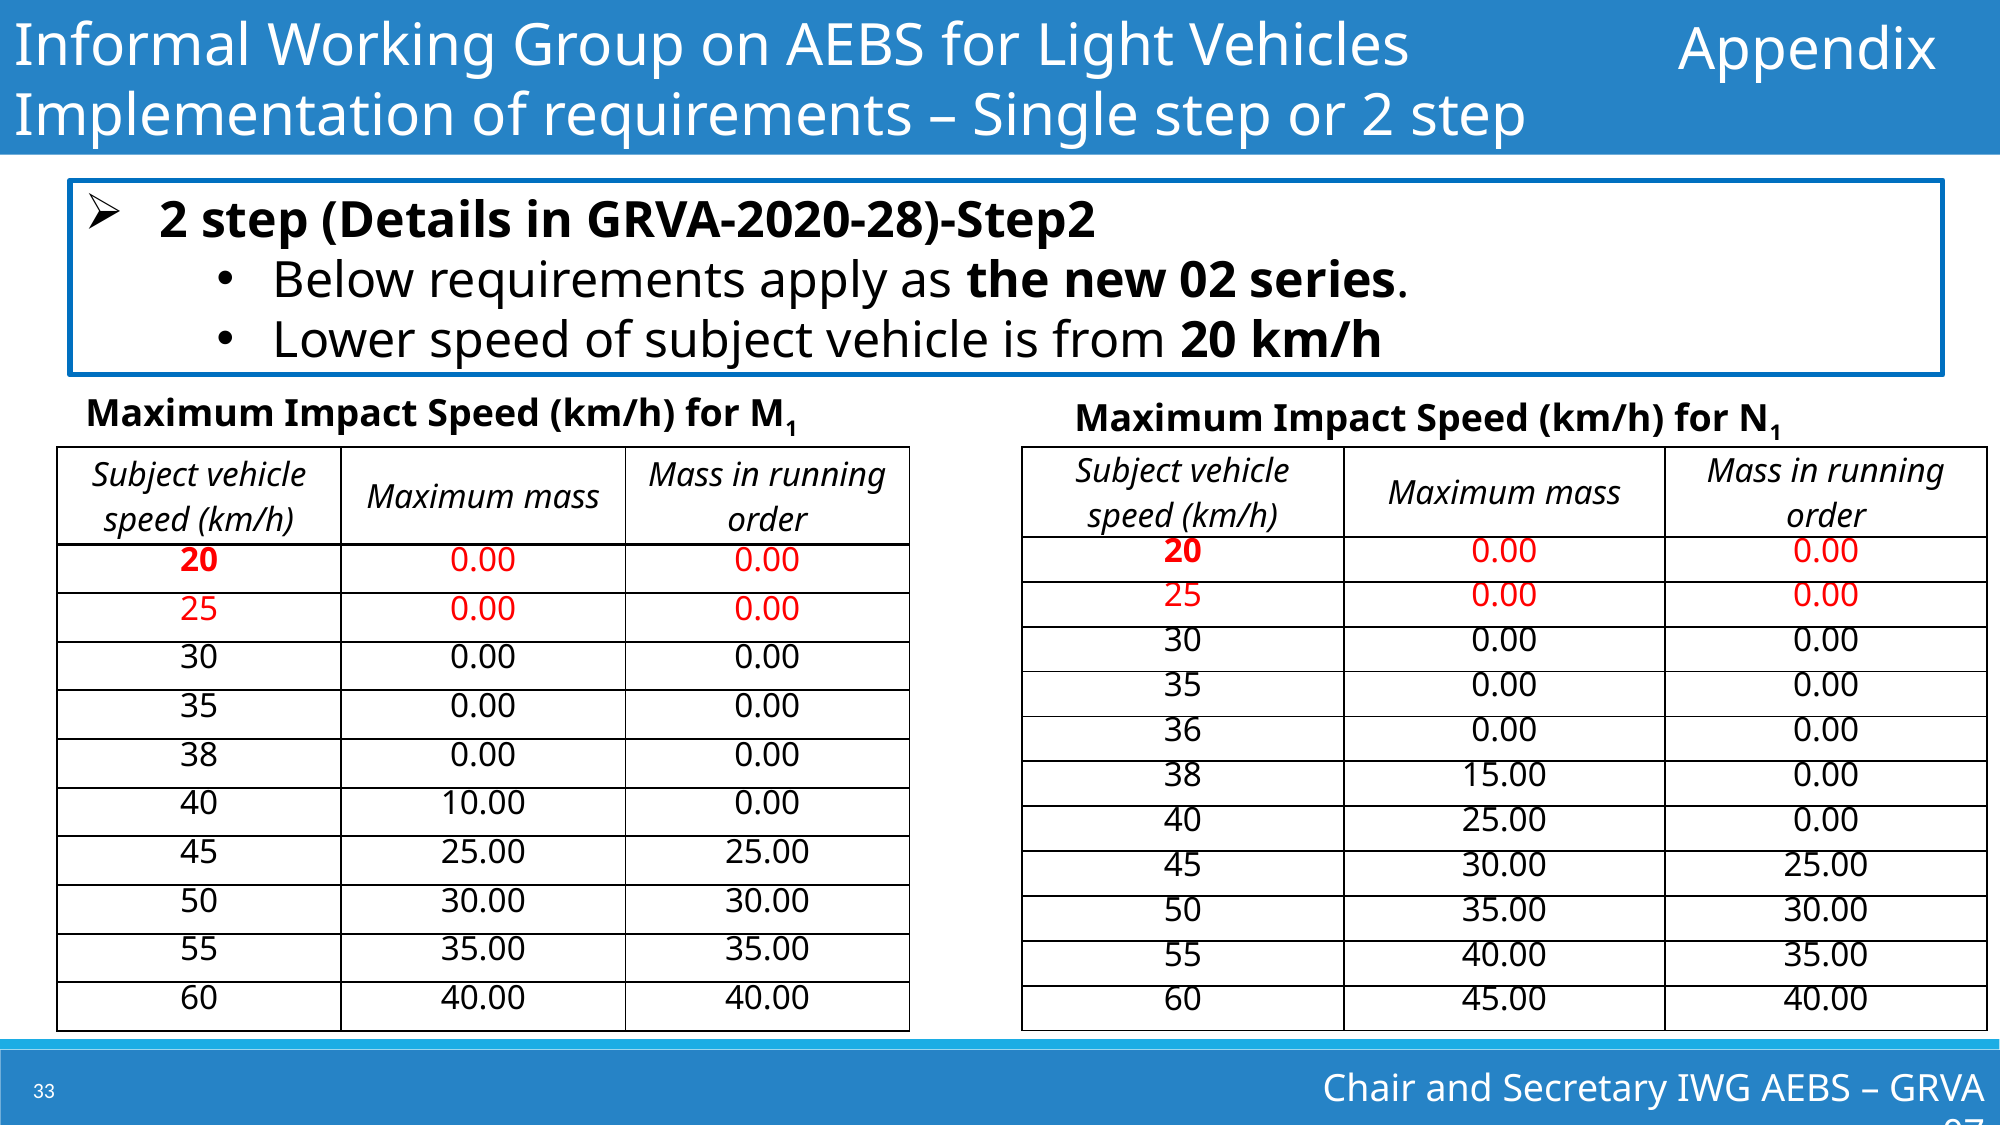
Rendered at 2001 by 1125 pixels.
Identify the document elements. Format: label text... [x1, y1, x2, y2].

table_cell 40.00 [342, 983, 625, 1030]
table_cell 30.00 [1666, 897, 1986, 940]
table_header Mass in running order [626, 448, 909, 543]
table_cell 50 [58, 886, 340, 933]
text_box Maximum Impact Speed (km/h) for N1 [1059, 386, 1798, 446]
table_cell 35.00 [1666, 942, 1986, 985]
table_header Subject vehicle speed (km/h) [58, 448, 340, 543]
text_box Informal Working Group on AEBS for Light Vehicles Implementation of requirements – Single step or 2 step [0, 0, 2000, 155]
table_cell 40.00 [1666, 987, 1986, 1030]
table_cell 40 [58, 789, 340, 835]
table_cell 50 [1023, 897, 1343, 940]
slide_number 33 [0, 1059, 70, 1120]
table_cell 60 [1023, 987, 1343, 1030]
table_cell 40.00 [1345, 942, 1664, 985]
table_cell 0.00 [626, 643, 909, 689]
table_cell 0.00 [1666, 717, 1986, 760]
text_box 2 step (Details in GRVA-2020-28)-Step2 Below requirements apply as the new 02 series. Lower speed of subject vehicle is from 20 km/h [69, 180, 1943, 375]
table_cell 0.00 [626, 594, 909, 641]
table_cell 36 [1023, 717, 1343, 760]
table_cell 35 [1023, 672, 1343, 716]
text_box Maximum Impact Speed (km/h) for M1 [70, 381, 813, 446]
table_cell 0.00 [1666, 762, 1986, 805]
table_cell 0.00 [1666, 672, 1986, 716]
table_cell 30 [1023, 628, 1343, 671]
table_cell 40.00 [626, 983, 909, 1030]
table_cell 0.00 [1666, 538, 1986, 581]
table_cell 25.00 [1345, 807, 1664, 850]
table_cell 30 [58, 643, 340, 689]
table_cell 20 [58, 546, 340, 592]
table_cell 25 [1023, 583, 1343, 626]
table_cell 35.00 [626, 935, 909, 981]
table_cell 0.00 [1345, 717, 1664, 760]
table_cell 0.00 [342, 740, 625, 787]
table_header Maximum mass [342, 448, 625, 543]
table_cell 60 [58, 983, 340, 1030]
table_cell 10.00 [342, 789, 625, 835]
table_cell 25.00 [626, 837, 909, 884]
table_header Mass in running order [1666, 448, 1986, 536]
table_cell 0.00 [1666, 583, 1986, 626]
table_cell 25 [58, 594, 340, 641]
table_cell 0.00 [626, 546, 909, 592]
table_cell 45 [58, 837, 340, 884]
table_cell 0.00 [1345, 538, 1664, 581]
table_cell 0.00 [1666, 807, 1986, 850]
table_cell 0.00 [1666, 628, 1986, 671]
table_cell 0.00 [342, 691, 625, 738]
table_cell 55 [58, 935, 340, 981]
table_header Subject vehicle speed (km/h) [1023, 448, 1343, 536]
table_cell 15.00 [1345, 762, 1664, 805]
table_cell 35.00 [1345, 897, 1664, 940]
table_cell 45 [1023, 852, 1343, 895]
table_cell 25.00 [1666, 852, 1986, 895]
table_cell 0.00 [342, 594, 625, 641]
table_cell 30.00 [342, 886, 625, 933]
table_cell 25.00 [342, 837, 625, 884]
text_box Chair and Secretary IWG AEBS – GRVA 07 [1263, 1056, 2000, 1125]
table_cell 0.00 [626, 789, 909, 835]
table_cell 45.00 [1345, 987, 1664, 1030]
table_cell 35 [58, 691, 340, 738]
table_cell 35.00 [342, 935, 625, 981]
table_cell 55 [1023, 942, 1343, 985]
table_cell 0.00 [1345, 628, 1664, 671]
text_box Appendix [1654, 3, 1962, 89]
table_cell 0.00 [1345, 583, 1664, 626]
table_cell 0.00 [1345, 672, 1664, 716]
table_cell 40 [1023, 807, 1343, 850]
table_cell 30.00 [1345, 852, 1664, 895]
table_cell 0.00 [626, 740, 909, 787]
table_cell 38 [1023, 762, 1343, 805]
table_cell 30.00 [626, 886, 909, 933]
table_cell 38 [58, 740, 340, 787]
table_cell 20 [1023, 538, 1343, 581]
table_header Maximum mass [1345, 448, 1664, 536]
table_cell 0.00 [342, 643, 625, 689]
table_cell 0.00 [342, 546, 625, 592]
table_cell 0.00 [626, 691, 909, 738]
